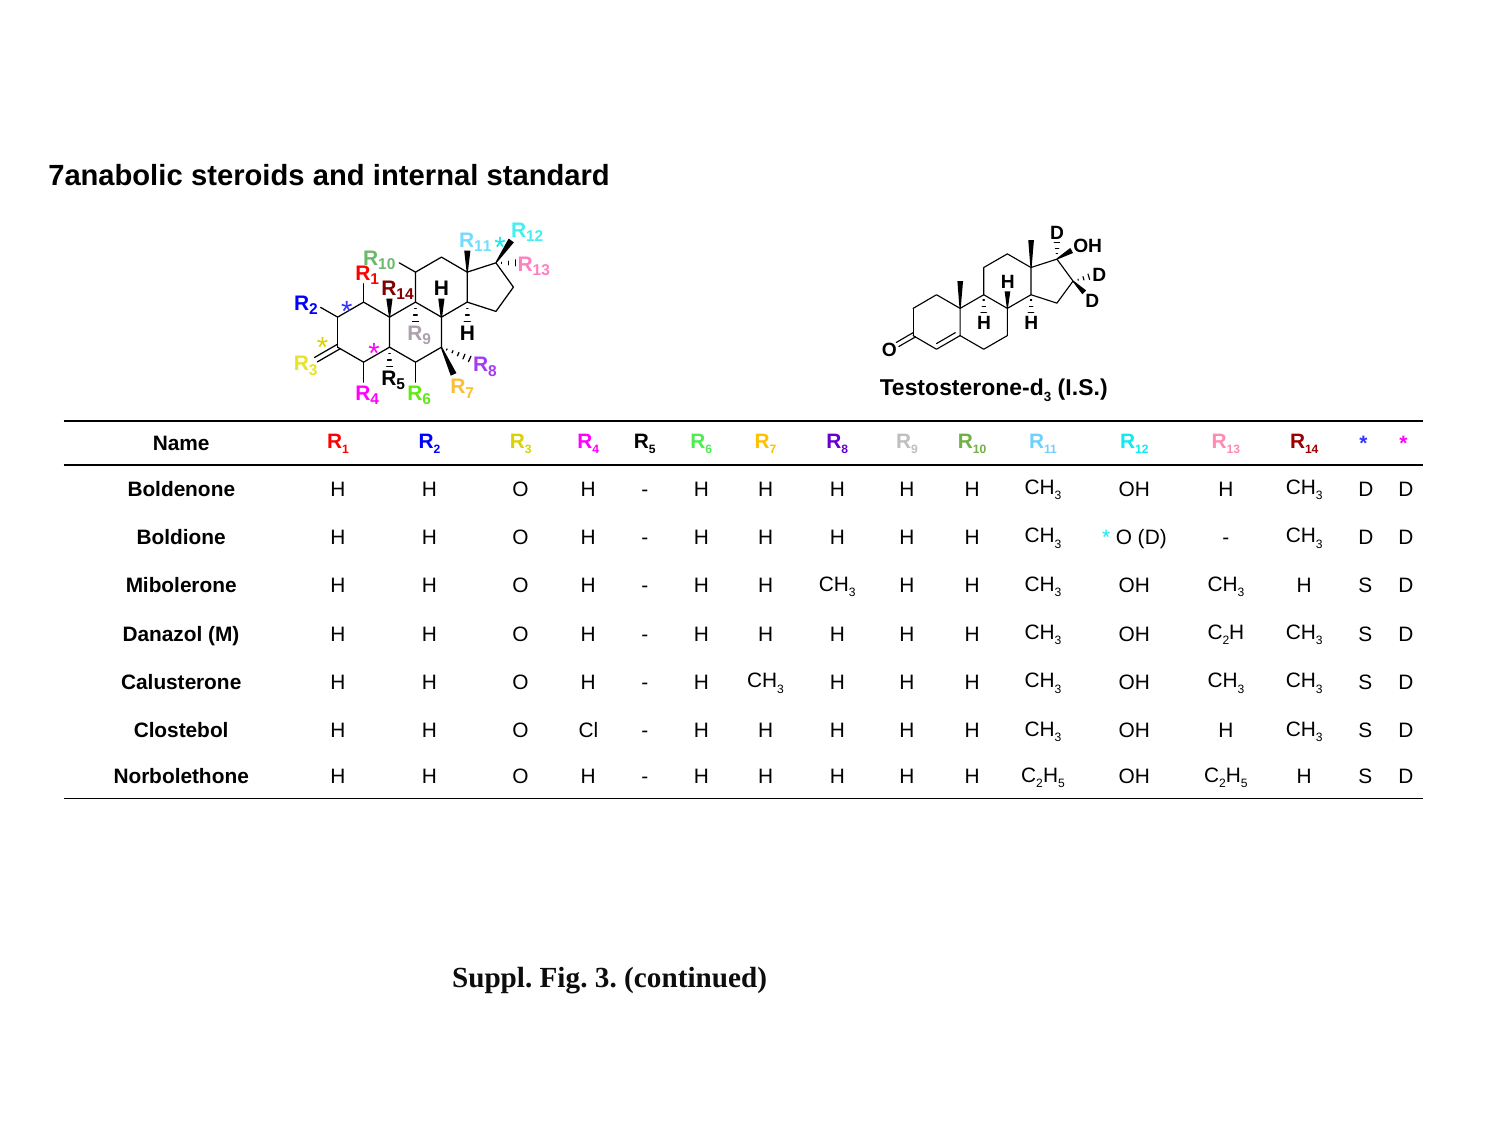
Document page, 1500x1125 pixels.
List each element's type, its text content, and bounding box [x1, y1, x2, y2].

table_cell - [616, 561, 673, 610]
table_cell H [560, 466, 616, 513]
table_cell OH [1082, 561, 1187, 610]
table_cell C2H [1187, 610, 1265, 658]
table_cell H [801, 755, 873, 798]
table_cell O [482, 707, 560, 755]
table_cell OH [1082, 707, 1187, 755]
table_cell H [299, 610, 377, 658]
table_cell Cl [560, 707, 616, 755]
table_cell H [673, 610, 730, 658]
table_cell H [1265, 561, 1343, 610]
table_cell CH3 [1265, 658, 1343, 707]
table_cell H [940, 755, 1004, 798]
table_cell OH [1082, 658, 1187, 707]
table_cell H [673, 513, 730, 561]
table_cell H [940, 466, 1004, 513]
table_cell H [1187, 466, 1265, 513]
table_cell H [377, 755, 482, 798]
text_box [289, 216, 555, 410]
text_box Suppl. Fig. 3. (continued) [422, 950, 783, 1001]
table_cell H [801, 466, 873, 513]
table_header * [1383, 422, 1423, 464]
table_header R1 [299, 422, 377, 464]
table_cell H [299, 513, 377, 561]
table_cell H [730, 755, 801, 798]
table_cell H [940, 513, 1004, 561]
table_cell CH3 [1004, 707, 1082, 755]
table_header R9 [873, 422, 940, 464]
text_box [878, 220, 1110, 361]
table_header R4 [560, 422, 616, 464]
table_cell H [1187, 707, 1265, 755]
table_cell CH3 [1265, 707, 1343, 755]
table_cell C2H5 [1187, 755, 1265, 798]
table_cell H [299, 466, 377, 513]
table_cell Boldenone [64, 466, 299, 513]
table_cell S [1343, 658, 1383, 707]
table_cell H [673, 707, 730, 755]
table_cell H [673, 561, 730, 610]
table_header Name [64, 422, 299, 464]
table_cell CH3 [1265, 610, 1343, 658]
table_cell CH3 [1004, 561, 1082, 610]
table_cell H [560, 513, 616, 561]
table_cell H [560, 658, 616, 707]
table_cell S [1343, 561, 1383, 610]
table_cell Calusterone [64, 658, 299, 707]
table_cell - [616, 755, 673, 798]
table_cell O [482, 466, 560, 513]
table_cell H [801, 658, 873, 707]
table_cell H [673, 658, 730, 707]
table_cell CH3 [801, 561, 873, 610]
table_cell D [1383, 610, 1423, 658]
table_cell H [730, 707, 801, 755]
table_cell H [377, 561, 482, 610]
table_cell H [730, 561, 801, 610]
table_cell S [1343, 610, 1383, 658]
text_box Testosterone-d3 (I.S.) [835, 365, 1152, 411]
table_cell OH [1082, 610, 1187, 658]
table_header R10 [940, 422, 1004, 464]
table_cell H [560, 610, 616, 658]
table_cell H [299, 561, 377, 610]
table_cell - [616, 466, 673, 513]
table_cell H [873, 658, 940, 707]
table_cell CH3 [1004, 513, 1082, 561]
table_cell H [560, 755, 616, 798]
table_header R11 [1004, 422, 1082, 464]
table_cell D [1383, 707, 1423, 755]
table_cell O [482, 610, 560, 658]
table_cell Norbolethone [64, 755, 299, 798]
table_cell H [299, 707, 377, 755]
table_cell O [482, 658, 560, 707]
table_cell H [873, 466, 940, 513]
table_cell H [1265, 755, 1343, 798]
table_header R12 [1082, 422, 1187, 464]
table_cell Boldione [64, 513, 299, 561]
table_cell D [1383, 658, 1423, 707]
table_cell O [482, 513, 560, 561]
table_cell H [730, 466, 801, 513]
table_cell H [673, 755, 730, 798]
table_cell * O (D) [1082, 513, 1187, 561]
table_cell - [616, 610, 673, 658]
table_cell OH [1082, 755, 1187, 798]
table_header R7 [730, 422, 801, 464]
table_cell CH3 [1265, 513, 1343, 561]
table_header R3 [482, 422, 560, 464]
table_cell OH [1082, 466, 1187, 513]
table_cell H [940, 561, 1004, 610]
table_cell S [1343, 755, 1383, 798]
table_cell H [730, 610, 801, 658]
table_cell H [873, 707, 940, 755]
table_cell H [377, 658, 482, 707]
table_cell H [801, 610, 873, 658]
table_cell H [873, 755, 940, 798]
table_cell Clostebol [64, 707, 299, 755]
table_header R14 [1265, 422, 1343, 464]
table_cell H [801, 707, 873, 755]
table_cell CH3 [1187, 658, 1265, 707]
table_cell H [873, 610, 940, 658]
table_cell CH3 [1265, 466, 1343, 513]
table_cell D [1343, 466, 1383, 513]
table_cell D [1383, 466, 1423, 513]
table_cell H [377, 466, 482, 513]
table_header R5 [616, 422, 673, 464]
text_box 7anabolic steroids and internal standard [33, 148, 737, 199]
table_cell CH3 [1004, 610, 1082, 658]
table_cell S [1343, 707, 1383, 755]
table_cell Danazol (M) [64, 610, 299, 658]
table_cell H [940, 610, 1004, 658]
table_header R6 [673, 422, 730, 464]
table_cell H [940, 707, 1004, 755]
table_header R2 [377, 422, 482, 464]
table_cell CH3 [1187, 561, 1265, 610]
table_cell O [482, 561, 560, 610]
table_cell O [482, 755, 560, 798]
table_cell - [1187, 513, 1265, 561]
table_cell H [377, 707, 482, 755]
table_cell C2H5 [1004, 755, 1082, 798]
table_cell H [299, 755, 377, 798]
table_cell H [377, 610, 482, 658]
table_cell H [801, 513, 873, 561]
table_cell - [616, 658, 673, 707]
table_cell H [730, 513, 801, 561]
table_cell D [1383, 755, 1423, 798]
table_cell H [940, 658, 1004, 707]
table_cell - [616, 513, 673, 561]
table_cell H [299, 658, 377, 707]
table_cell H [873, 561, 940, 610]
table_cell H [673, 466, 730, 513]
table_cell CH3 [730, 658, 801, 707]
table_cell CH3 [1004, 658, 1082, 707]
table_cell Mibolerone [64, 561, 299, 610]
table_cell H [873, 513, 940, 561]
table_cell D [1383, 561, 1423, 610]
table_header * [1343, 422, 1383, 464]
table_cell H [377, 513, 482, 561]
table_cell - [616, 707, 673, 755]
table_cell D [1383, 513, 1423, 561]
table_cell D [1343, 513, 1383, 561]
table_cell H [560, 561, 616, 610]
table_header R13 [1187, 422, 1265, 464]
table_cell CH3 [1004, 466, 1082, 513]
table_header R8 [801, 422, 873, 464]
